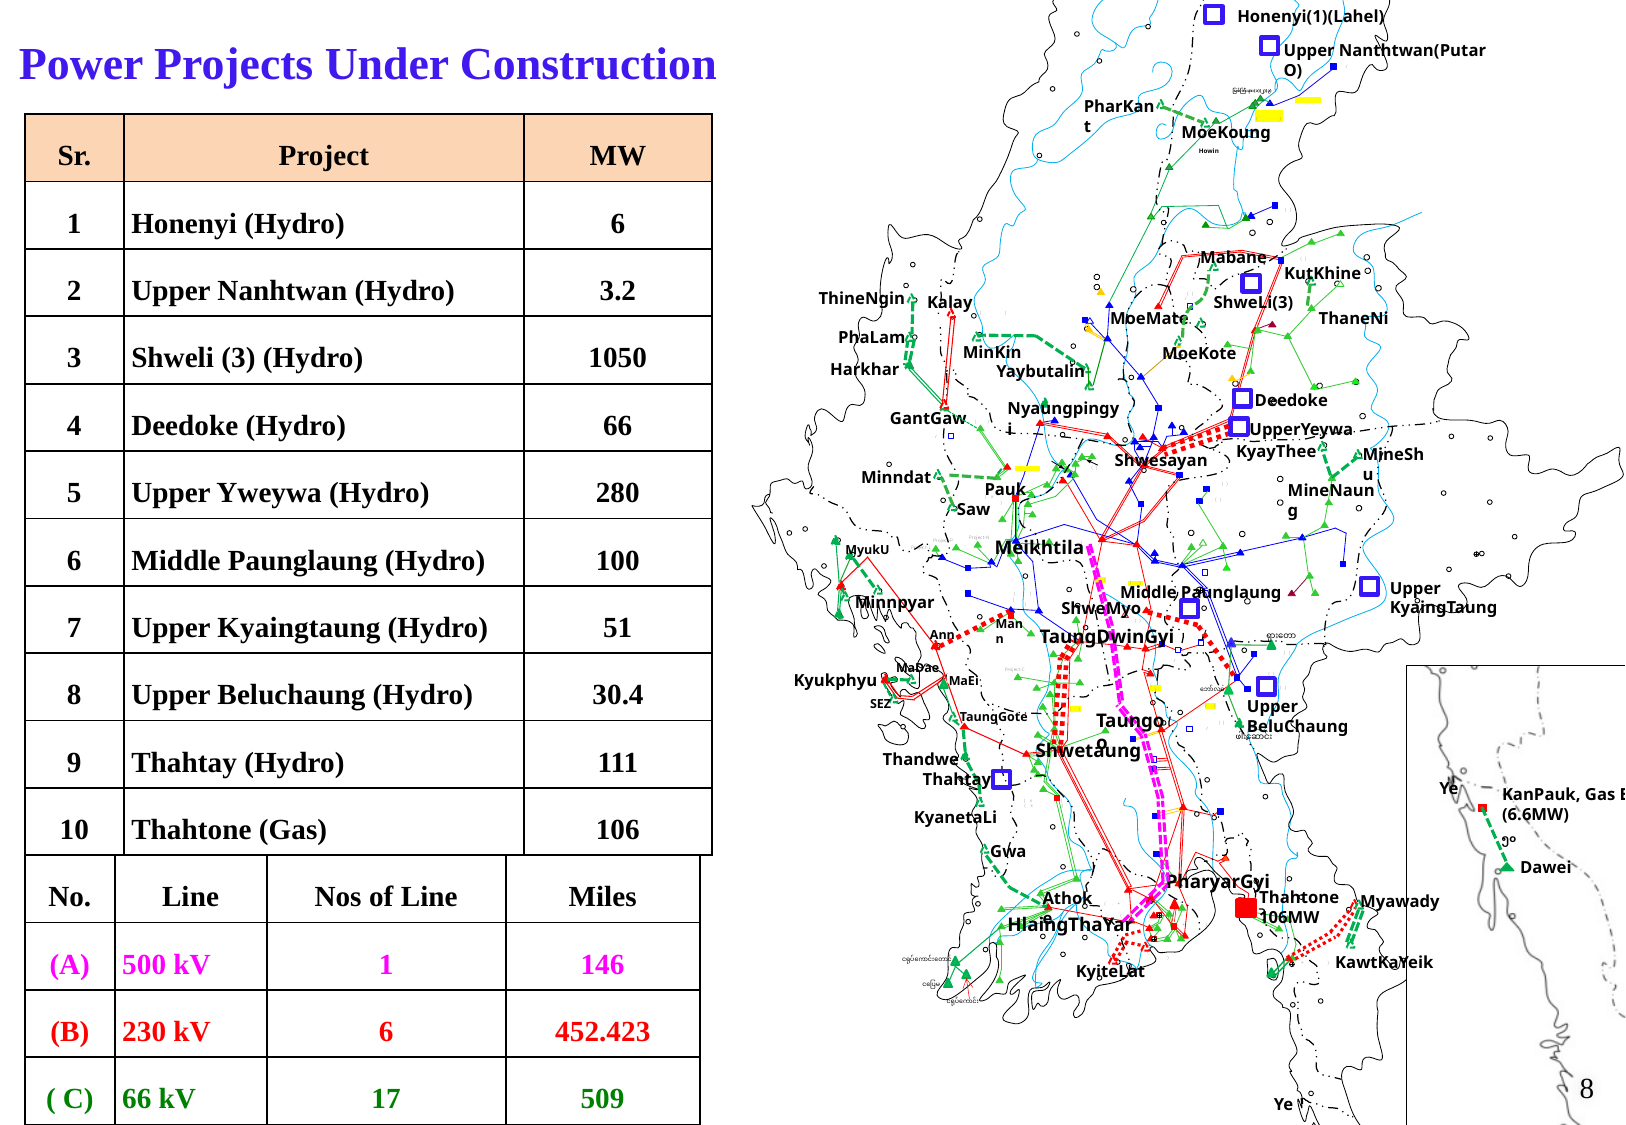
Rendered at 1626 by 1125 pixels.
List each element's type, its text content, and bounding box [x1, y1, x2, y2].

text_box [1228, 644, 1268, 721]
picture [1406, 665, 1626, 1125]
table_cell Honenyi (Hydro) [125, 182, 523, 248]
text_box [750, 0, 1625, 1125]
table_cell 30.4 [525, 654, 711, 720]
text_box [1161, 290, 1230, 317]
table_cell Upper Kyaingtaung (Hydro) [125, 587, 523, 652]
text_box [944, 408, 977, 429]
table_cell 5 [26, 452, 123, 518]
table_cell 4 [26, 385, 123, 450]
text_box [941, 474, 997, 506]
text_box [841, 556, 868, 562]
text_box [883, 682, 892, 699]
table_cell Upper Yweywa (Hydro) [125, 452, 523, 518]
table_cell 10 [26, 789, 123, 854]
table_cell 111 [525, 721, 711, 787]
table_cell 280 [525, 452, 711, 518]
table_cell 7 [26, 587, 123, 652]
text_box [934, 696, 963, 708]
table_cell 452.423 [507, 991, 699, 1056]
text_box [1340, 919, 1375, 933]
table_cell 66 [525, 385, 711, 450]
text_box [1161, 106, 1204, 123]
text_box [912, 674, 934, 697]
table_cell (B) [26, 991, 114, 1056]
table_cell 146 [507, 923, 699, 989]
table_cell 2 [26, 250, 123, 315]
table_cell 106 [525, 789, 711, 854]
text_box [947, 961, 958, 984]
table_cell 66 kV [116, 1058, 266, 1124]
table_cell (A) [26, 923, 114, 989]
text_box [942, 316, 952, 405]
table_header Miles [507, 856, 699, 922]
table_cell Deedoke (Hydro) [125, 385, 523, 450]
table_cell 230 kV [116, 991, 266, 1056]
table_cell 3 [26, 317, 123, 383]
table_header Sr. [26, 115, 123, 181]
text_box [1481, 806, 1508, 864]
table_cell 3.2 [525, 250, 711, 315]
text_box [954, 720, 961, 727]
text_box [1092, 340, 1106, 386]
table_cell 51 [525, 587, 711, 652]
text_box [1112, 933, 1144, 962]
table_header Nos of Line [268, 856, 505, 922]
table_cell 8 [26, 654, 123, 720]
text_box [995, 469, 1003, 476]
table_cell 100 [525, 519, 711, 585]
table_cell Shweli (3) (Hydro) [125, 317, 523, 383]
table_cell Upper Beluchaung (Hydro) [125, 654, 523, 720]
table_cell Thahtone (Gas) [125, 789, 523, 854]
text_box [818, 562, 850, 566]
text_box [1275, 960, 1290, 975]
table_cell 6 [268, 991, 505, 1056]
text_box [1174, 611, 1234, 676]
picture [1229, 422, 1239, 431]
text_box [904, 301, 915, 366]
table_cell 1 [268, 923, 505, 989]
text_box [1286, 908, 1355, 963]
table_header Line [116, 856, 266, 922]
table_cell ( C) [26, 1058, 114, 1124]
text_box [909, 368, 936, 404]
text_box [1307, 282, 1311, 306]
table_cell 6 [525, 182, 711, 248]
table_header No. [26, 856, 114, 922]
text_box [939, 610, 1077, 745]
table_cell 500 kV [116, 923, 266, 989]
text_box Power Projects Under Construction [4, 0, 745, 96]
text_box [957, 926, 1002, 964]
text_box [1163, 425, 1229, 448]
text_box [985, 855, 1047, 908]
table_cell 17 [268, 1058, 505, 1124]
table_cell 1050 [525, 317, 711, 383]
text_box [856, 566, 944, 634]
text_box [967, 762, 981, 800]
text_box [849, 563, 882, 588]
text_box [1321, 449, 1358, 478]
table_cell 9 [26, 721, 123, 787]
table_cell Middle Paunglaung (Hydro) [125, 519, 523, 585]
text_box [1086, 542, 1169, 926]
table_cell 6 [26, 519, 123, 585]
table_cell Thahtay (Hydro) [125, 721, 523, 787]
table_cell Upper Nanhtwan (Hydro) [125, 250, 523, 315]
table_cell 509 [507, 1058, 699, 1124]
table_cell 1 [26, 182, 123, 248]
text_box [976, 334, 1085, 369]
table_header MW [525, 115, 711, 181]
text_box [966, 977, 970, 1000]
table_header Project [125, 115, 523, 181]
